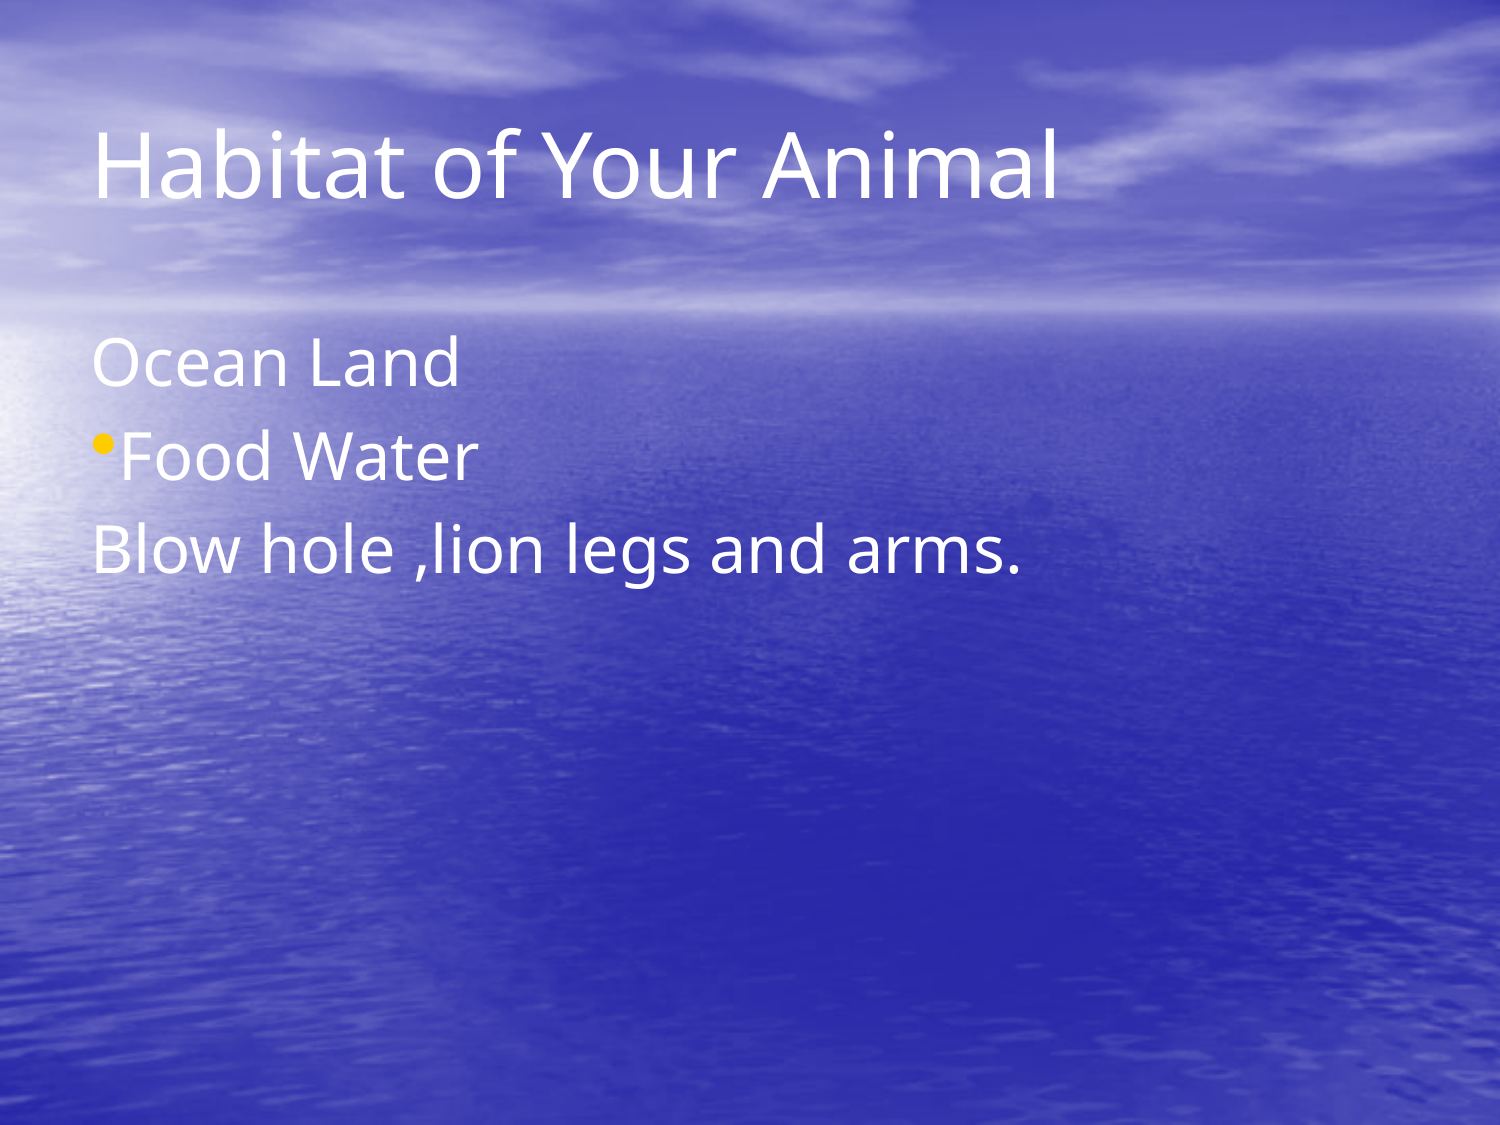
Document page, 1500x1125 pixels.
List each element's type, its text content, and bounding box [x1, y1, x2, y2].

title Habitat of Your Animal [74, 47, 1426, 276]
list Ocean Land Food Water Blow hole ,lion legs and arms. [74, 312, 1426, 988]
